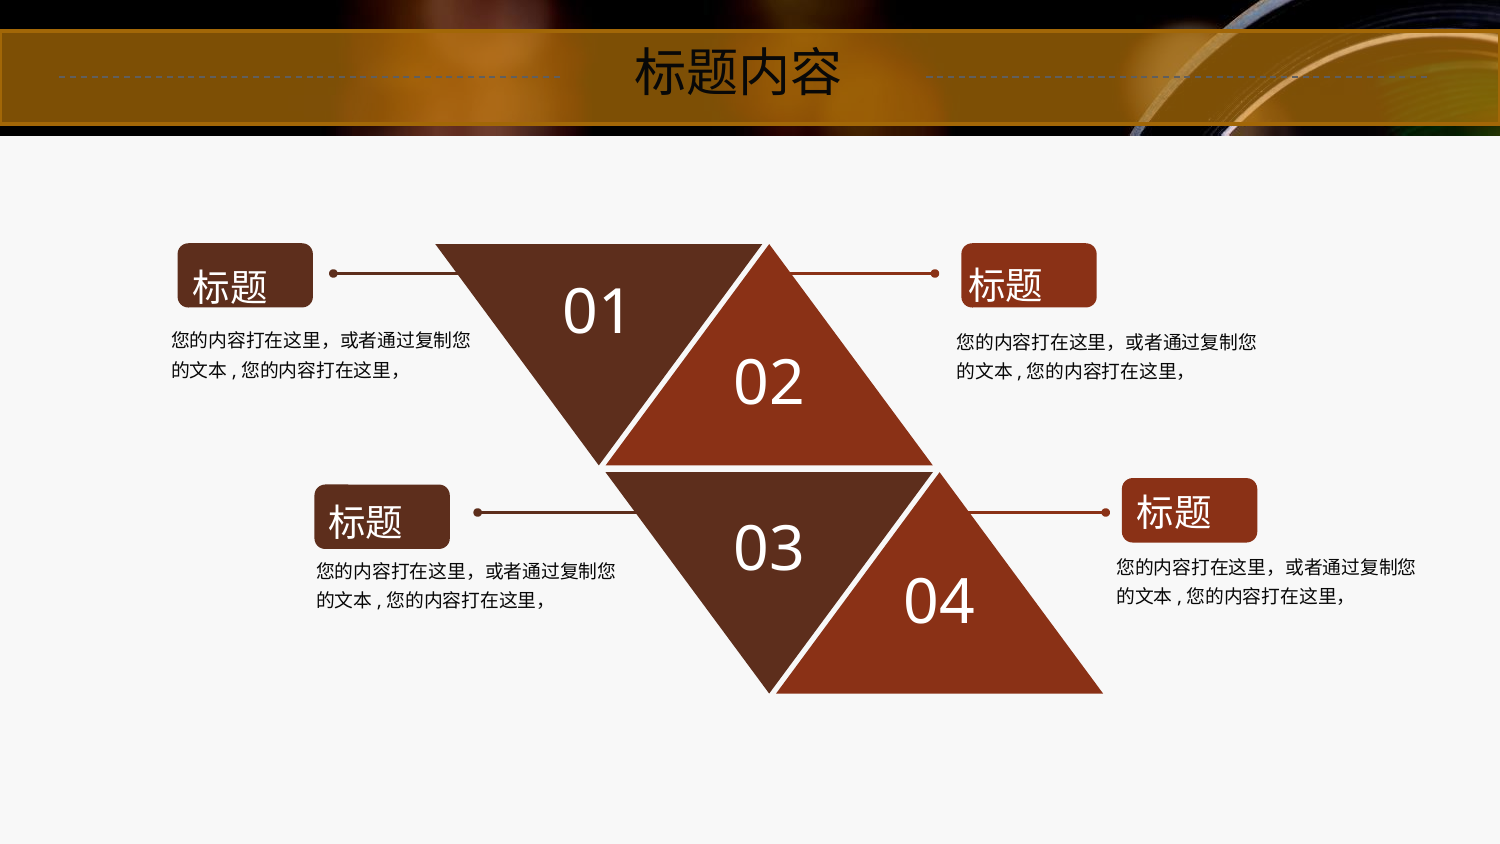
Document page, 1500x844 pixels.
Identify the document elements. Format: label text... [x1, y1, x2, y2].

picture [0, 0, 1500, 29]
text_box 标题内容 [608, 32, 868, 110]
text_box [435, 243, 604, 466]
text_box 您的内容打在这里，或者通过复制您的文本,您的内容打在这里， [945, 318, 1273, 389]
text_box 您的内容打在这里，或者通过复制您的文本,您的内容打在这里， [159, 316, 429, 387]
text_box 您的内容打在这里，或者通过复制您的文本,您的内容打在这里， [304, 547, 600, 618]
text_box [1121, 466, 1271, 543]
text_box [775, 471, 1104, 694]
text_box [314, 476, 463, 550]
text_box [475, 510, 600, 515]
picture [0, 126, 1500, 136]
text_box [331, 271, 429, 276]
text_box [605, 471, 774, 694]
text_box 您的内容打在这里，或者通过复制您的文本,您的内容打在这里， [1108, 543, 1432, 614]
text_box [177, 240, 327, 310]
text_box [605, 243, 934, 466]
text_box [956, 239, 1103, 308]
